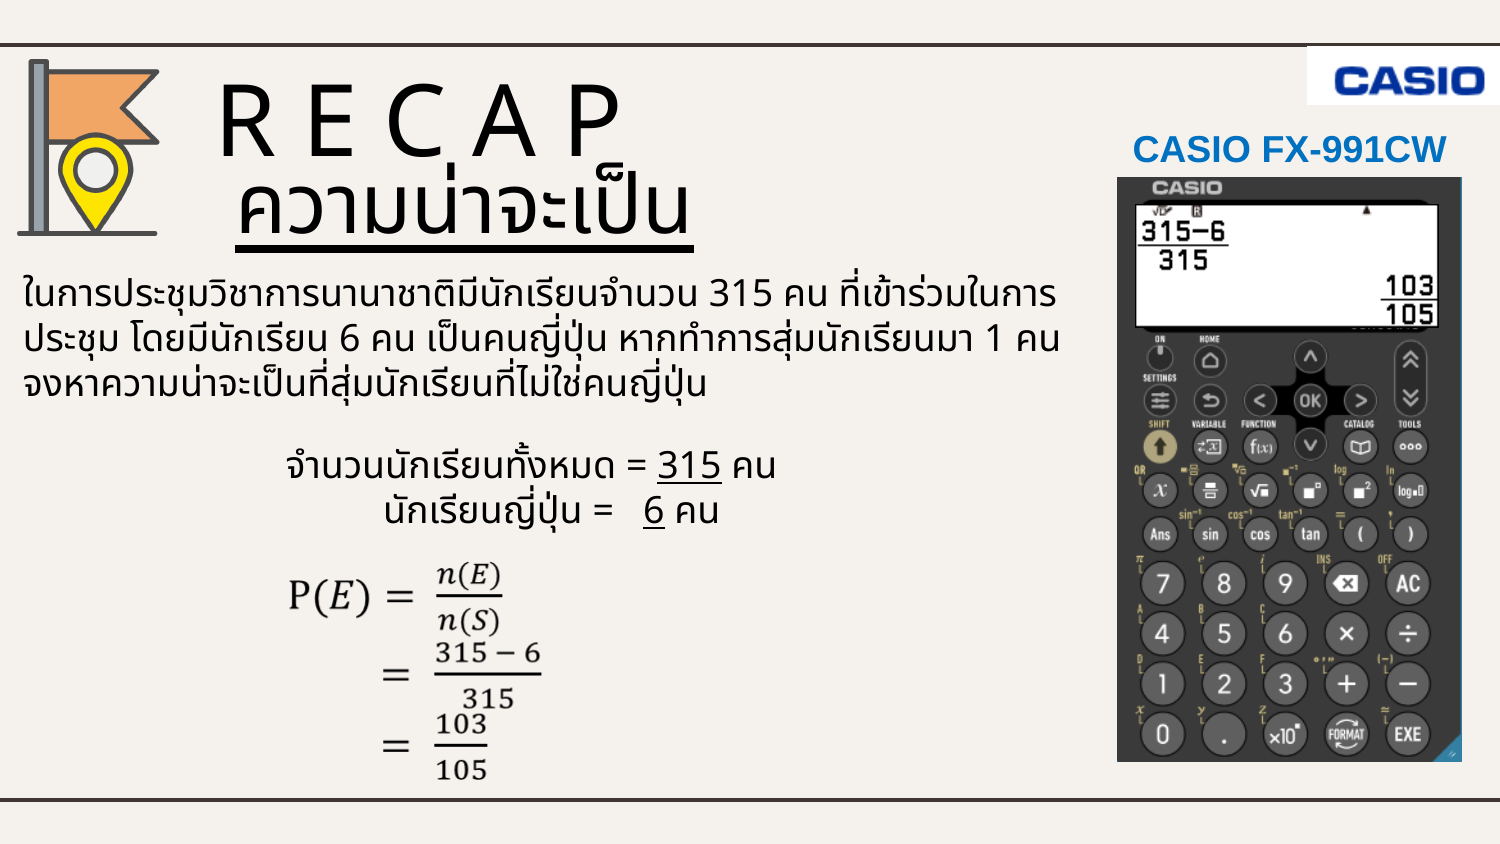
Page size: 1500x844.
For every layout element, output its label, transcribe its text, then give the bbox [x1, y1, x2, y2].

picture [0, 59, 177, 237]
picture [1307, 46, 1500, 105]
text_box ในการประชุมวิชาการนานาชาติมีนักเรียนจำนวน 315 คน ที่เข้าร่วมในการประชุม โดยมีนักเรียน 6 คน เป็นคนญี่ปุ่น หากทำการสุ่มนักเรียนมา 1 คน จงหาความน่าจะเป็นที่สุ่มนักเรียนที่ไม่ใช่คนญี่ปุ่น [0, 249, 1112, 423]
picture [1117, 177, 1462, 762]
text_box CASIO FX-991CW [1117, 117, 1496, 178]
text_box จำนวนนักเรียนทั้งหมด = 315 คน นักเรียนญี่ปุ่น = 6 คน [263, 415, 911, 549]
text_box ความน่าจะเป็น [181, 135, 777, 230]
text_box R E C A P [199, 0, 785, 162]
text_box [56, 549, 1255, 790]
